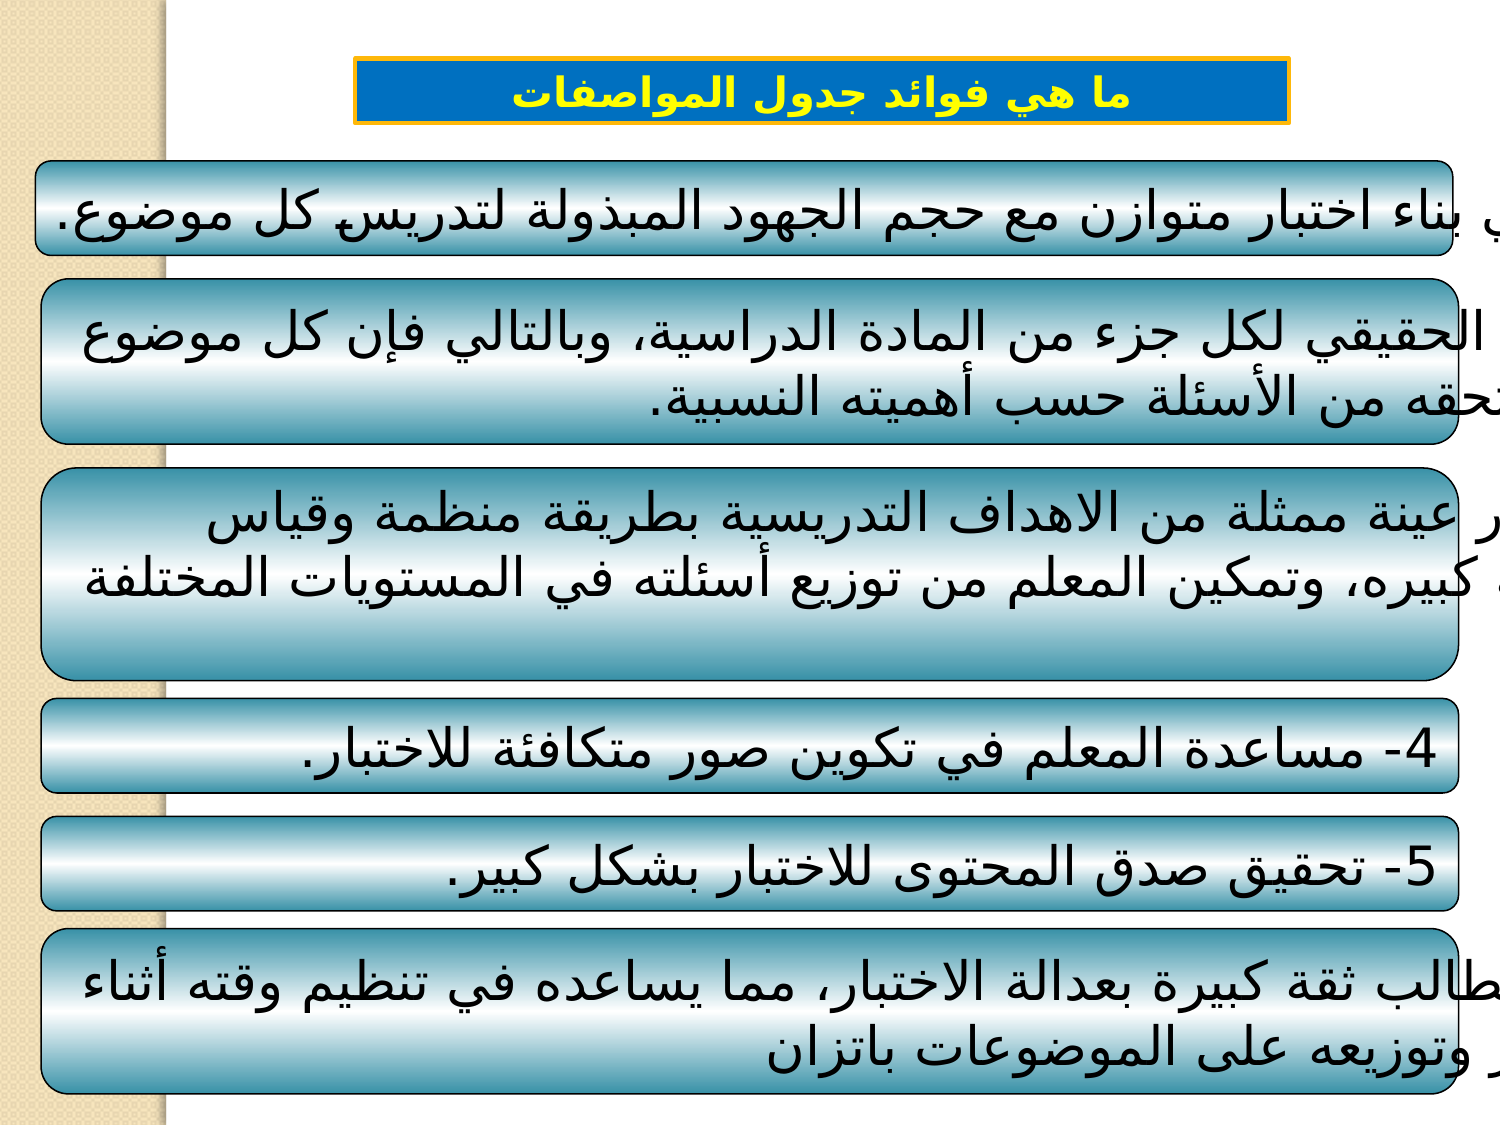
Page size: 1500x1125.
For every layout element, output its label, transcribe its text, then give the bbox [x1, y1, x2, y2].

text_box 2- إعطاء الوزن الحقيقي لكل جزء من المادة الدراسية، وبالتالي فإن كل موضوع يأخذ ما يستحقه من الأسئلة حسب أهميته النسبية. [41, 278, 1459, 445]
text_box 6- إكساب الطالب ثقة كبيرة بعدالة الاختبار، مما يساعده في تنظيم وقته أثناء الاستذكار وتوزيعه على الموضوعات باتزان [41, 928, 1459, 1094]
text_box 5- تحقيق صدق المحتوى للاختبار بشكل كبير. [41, 816, 1459, 911]
text_box 1- المساعدة في بناء اختبار متوازن مع حجم الجهود المبذولة لتدريس كل موضوع. [35, 160, 1453, 256]
text_box 4- مساعدة المعلم في تكوين صور متكافئة للاختبار. [41, 698, 1459, 793]
text_box 3- المساعدة في اختيار عينة ممثلة من الاهداف التدريسية بطريقة منظمة وقياس مدى تحققها بدرجة كبيره، وتمكين المعلم من توزيع أسئلته في المستويات المختلفة لتلك الاهداف. [41, 467, 1459, 681]
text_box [355, 48, 1479, 124]
